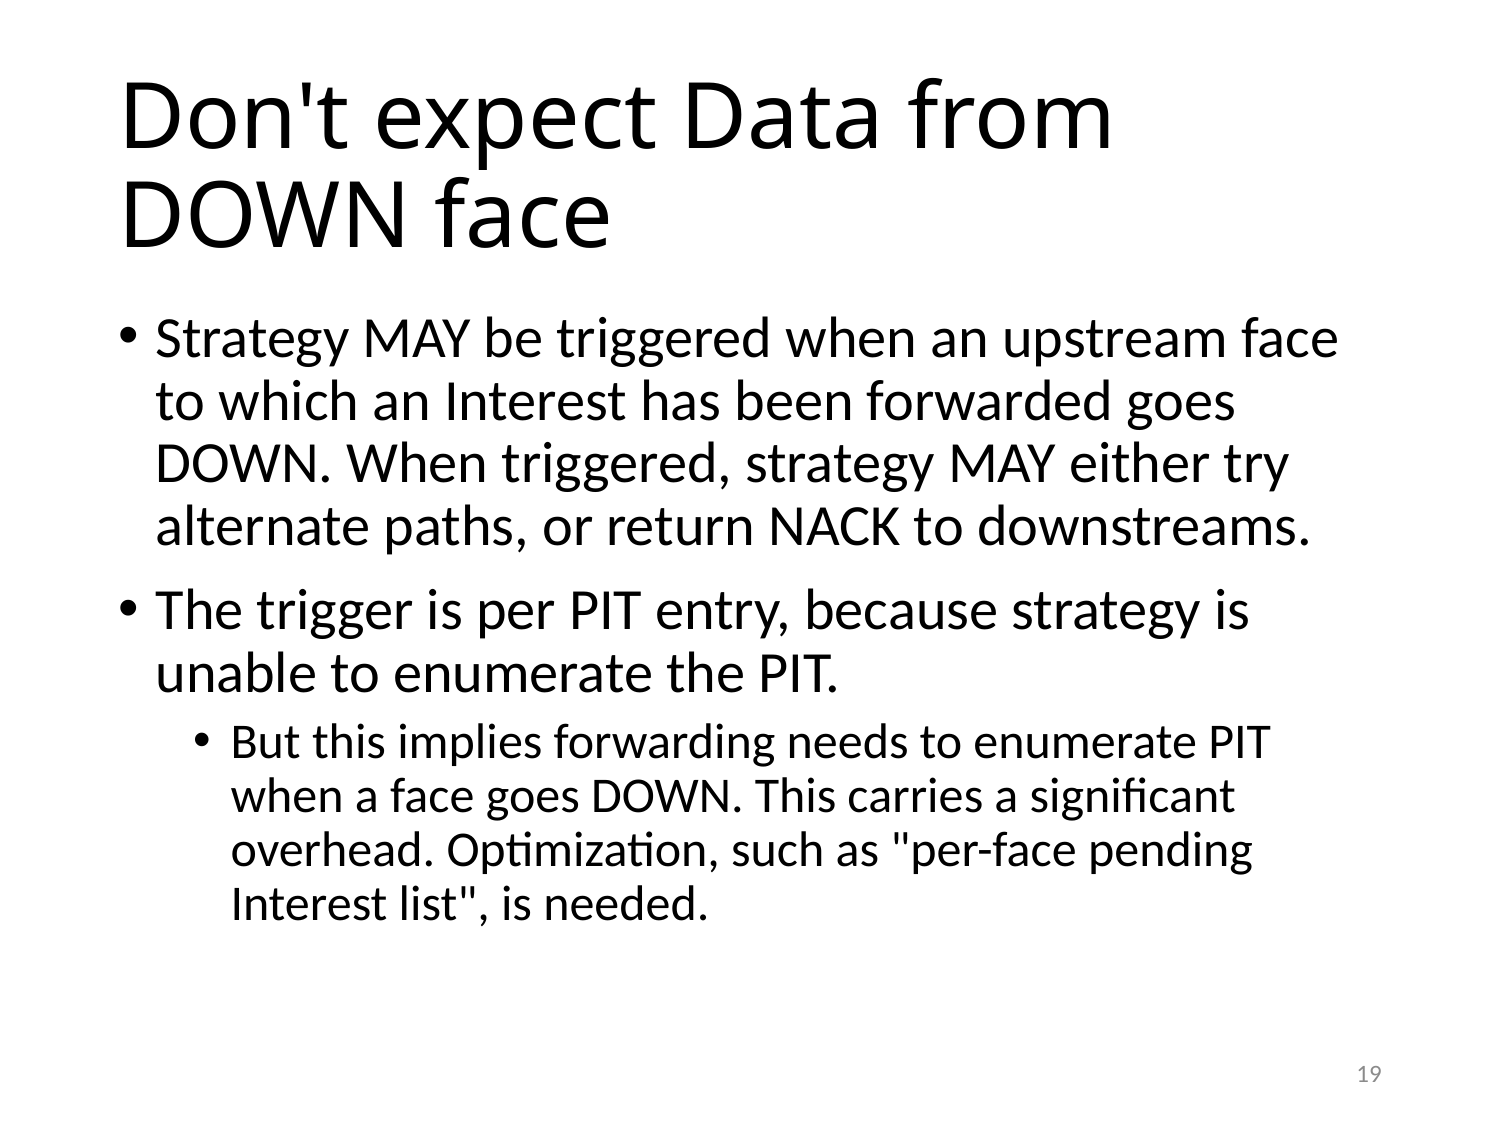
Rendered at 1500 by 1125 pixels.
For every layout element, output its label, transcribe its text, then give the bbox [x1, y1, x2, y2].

title Don't expect Data from DOWN face [103, 59, 1397, 278]
list Strategy MAY be triggered when an upstream face to which an Interest has been forwarded goes DOWN. When triggered, strategy MAY either try alternate paths, or return NACK to downstreams. The trigger is per PIT entry, because strategy is unable to enumerate the PIT. But this implies forwarding needs to enumerate PIT when a face goes DOWN. This carries a significant overhead. Optimization, such as "per-face pending Interest list", is needed. [103, 299, 1397, 1014]
slide_number 19 [1059, 1042, 1397, 1103]
